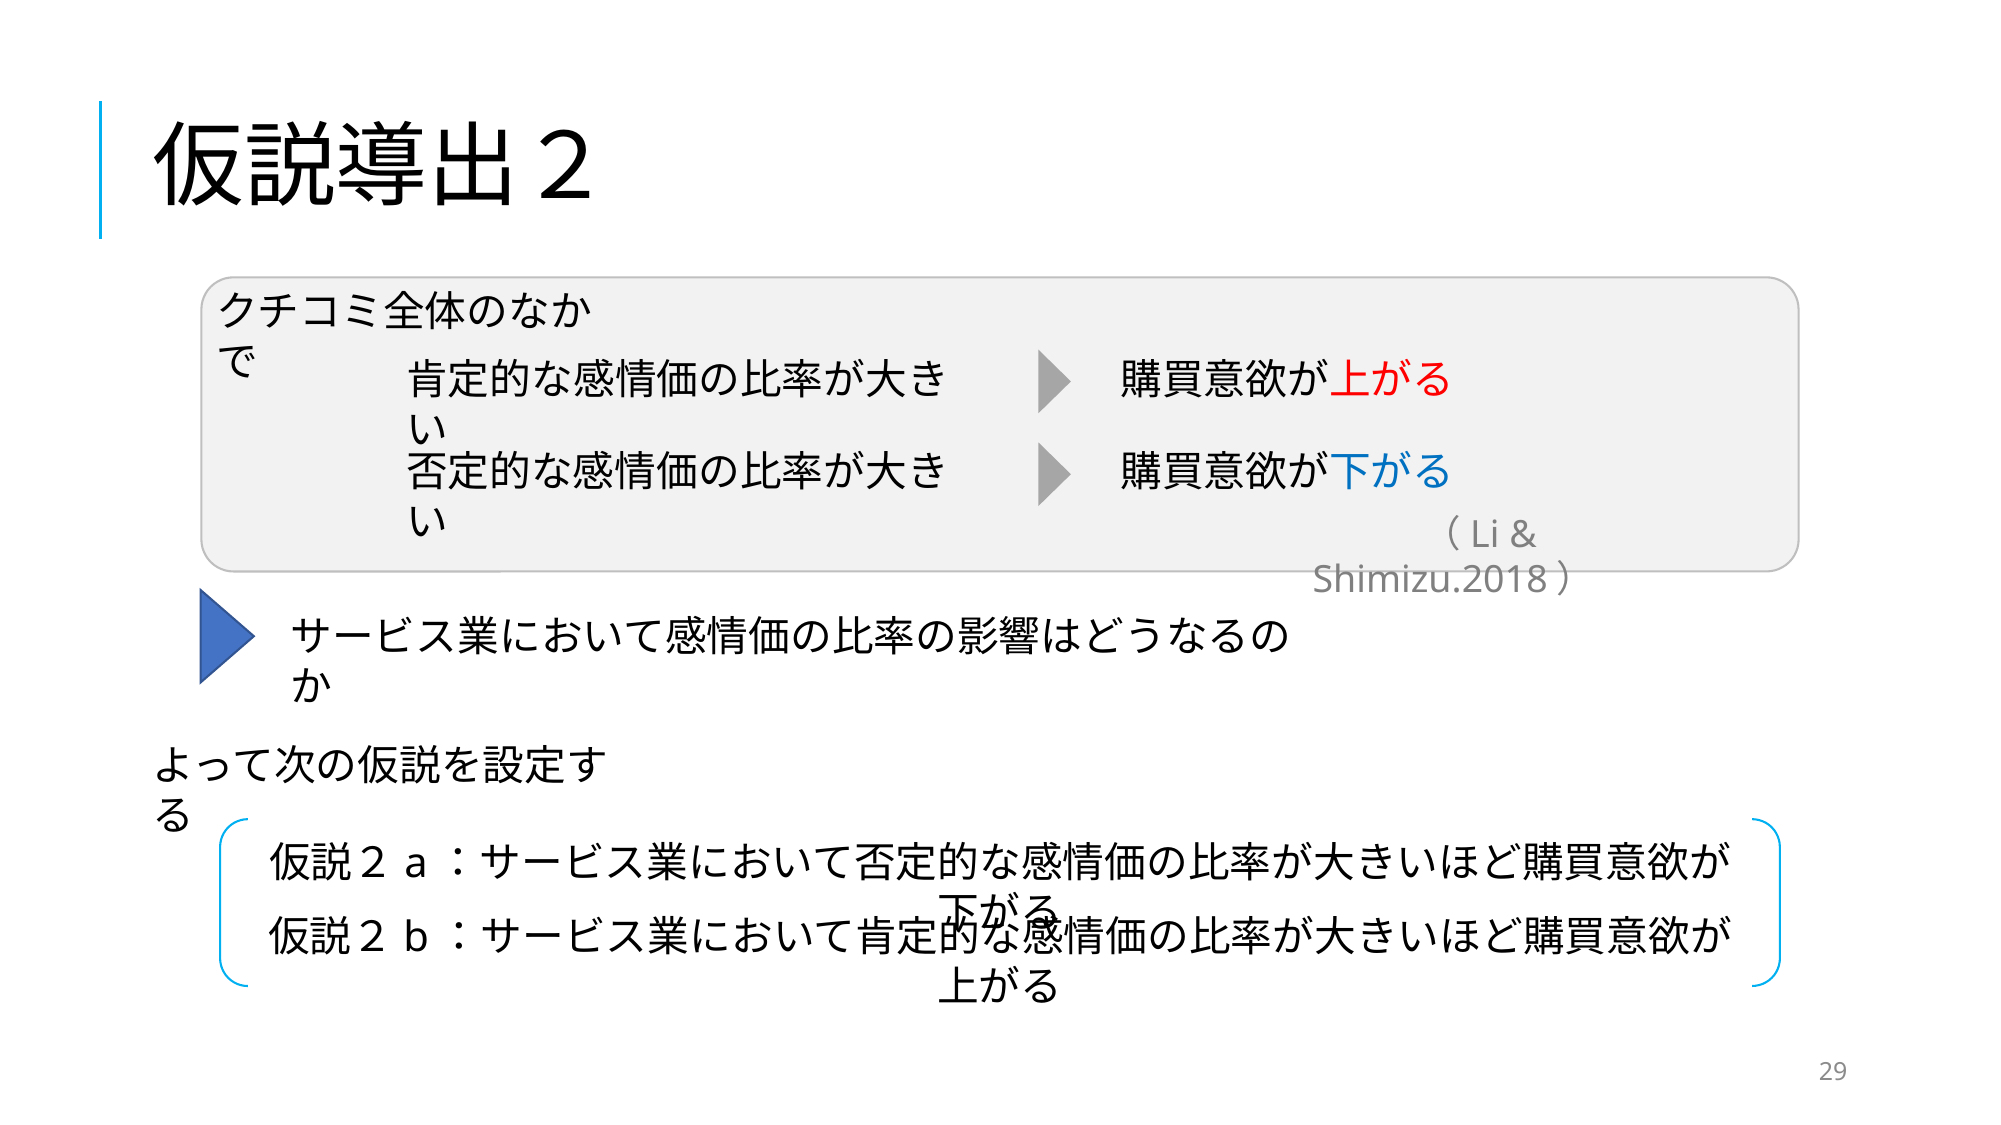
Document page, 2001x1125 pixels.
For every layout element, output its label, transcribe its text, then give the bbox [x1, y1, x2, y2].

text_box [201, 277, 1799, 572]
text_box サービス業において感情価の比率の影響はどうなるのか [275, 602, 1326, 718]
slide_number 29 [1412, 1042, 1863, 1103]
text_box [199, 587, 256, 685]
text_box よって次の仮説を設定する [137, 731, 648, 846]
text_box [220, 819, 1780, 987]
title 仮説導出２ [137, 59, 1863, 278]
